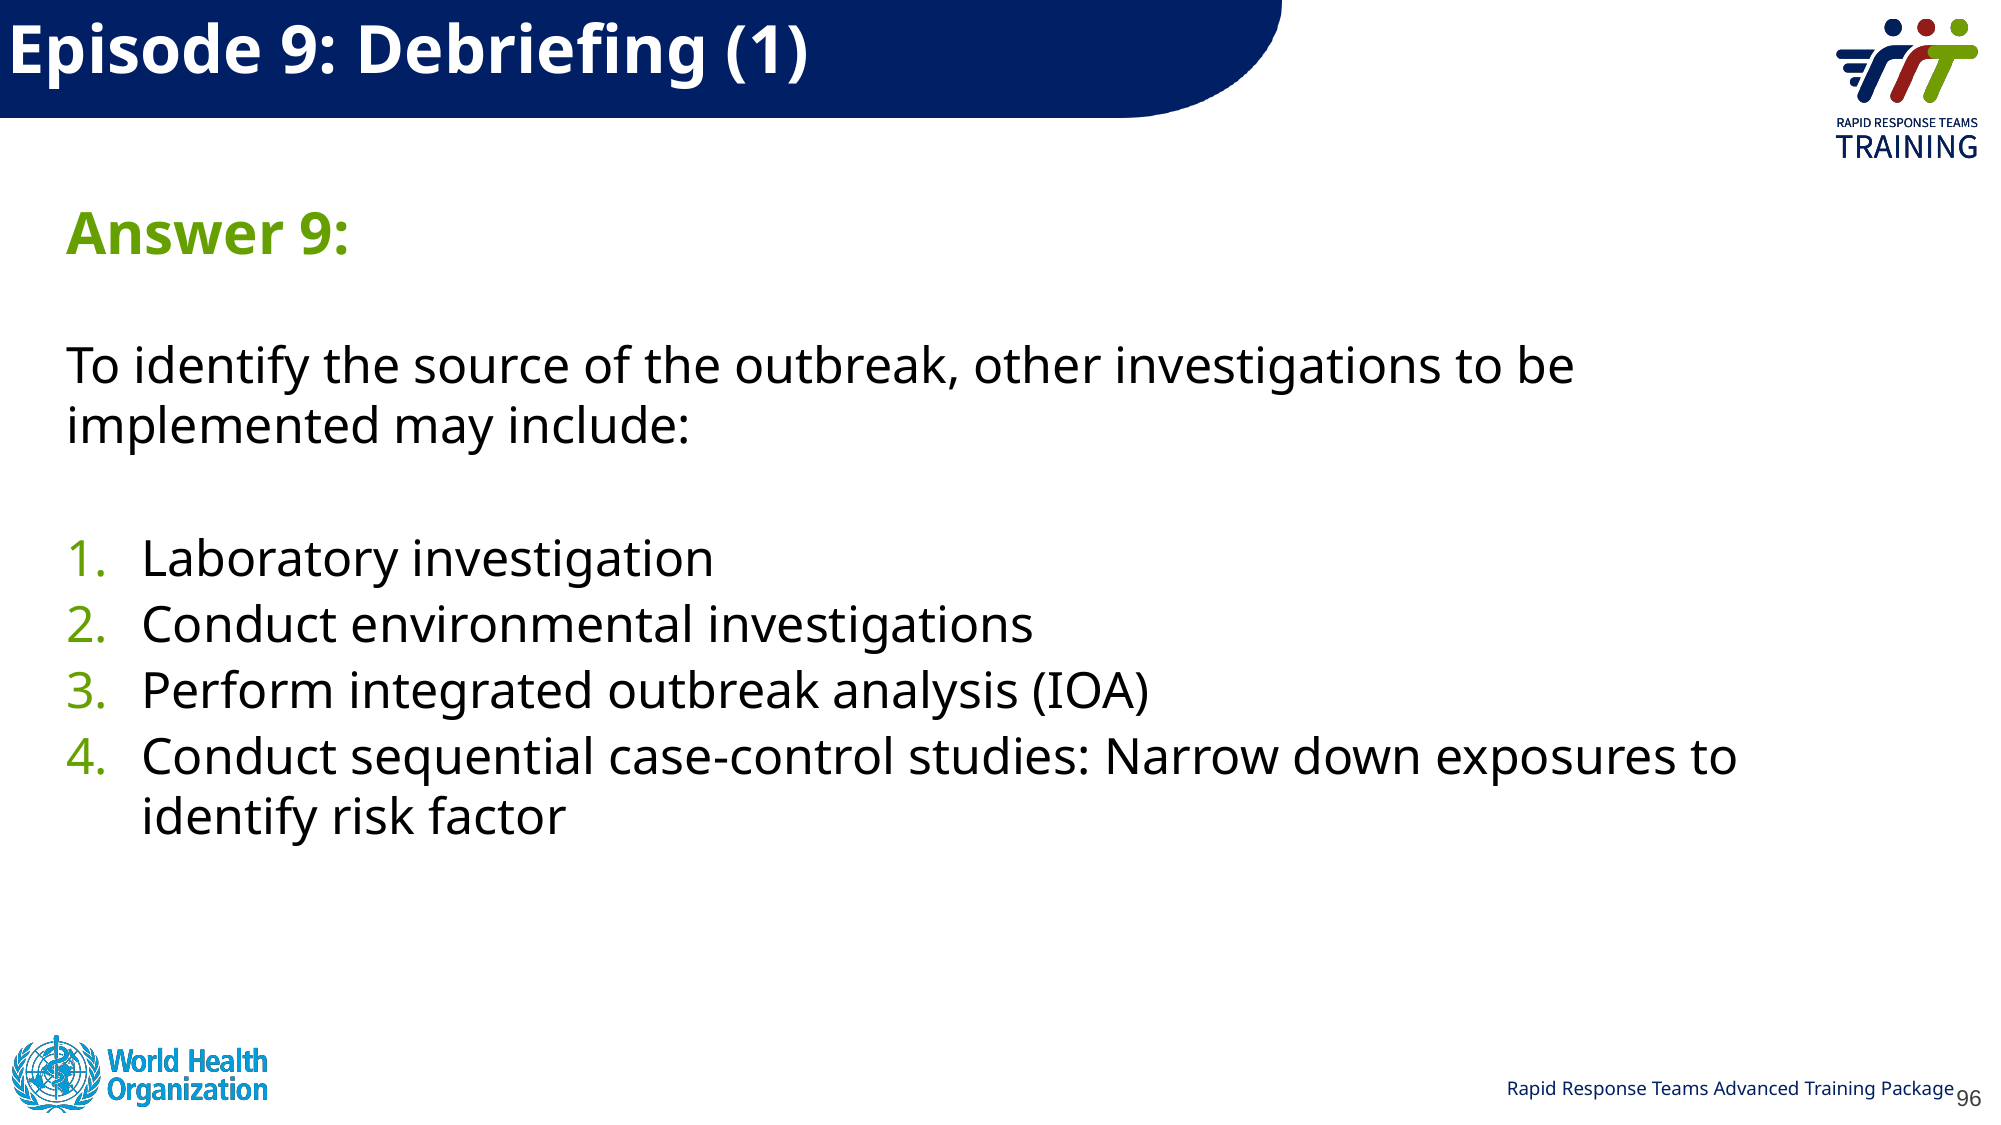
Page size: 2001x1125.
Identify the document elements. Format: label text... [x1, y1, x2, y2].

picture [40, 1062, 47, 1070]
picture [1179, 0, 1282, 118]
picture [1835, 19, 1978, 167]
picture [50, 1108, 62, 1113]
picture [12, 1083, 48, 1113]
picture [30, 1083, 37, 1091]
picture [24, 1054, 36, 1087]
list Answer 9: To identify the source of the outbreak, other investigations to be implemented may include: Laboratory investigation Conduct environmental investigations Perform integrated outbreak analysis (IOA) Conduct sequential case-control studies: Narrow down exposures to identify risk factor [58, 196, 1860, 971]
picture [71, 1053, 90, 1091]
picture [59, 1035, 267, 1113]
picture [22, 1062, 26, 1077]
picture [36, 1088, 78, 1105]
picture [12, 1035, 54, 1068]
title Episode 9: Debriefing (1) [0, 0, 1179, 149]
picture [34, 1054, 43, 1078]
picture [46, 1056, 54, 1062]
